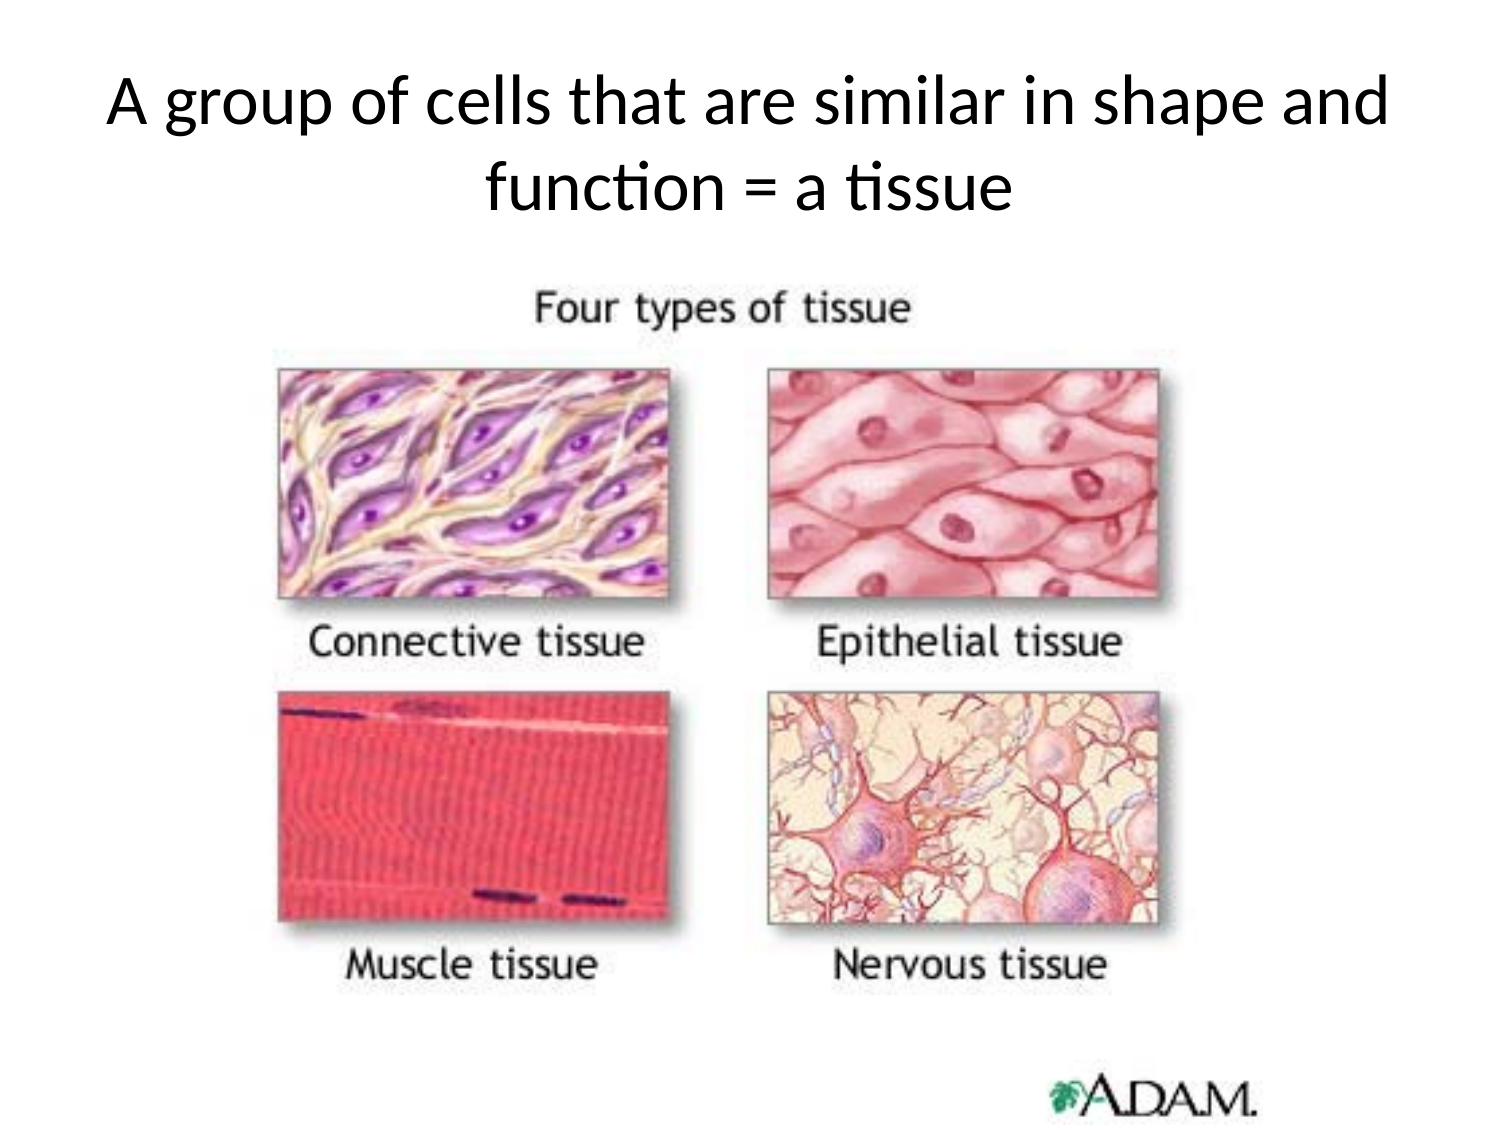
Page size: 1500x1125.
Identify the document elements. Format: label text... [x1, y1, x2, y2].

title A group of cells that are similar in shape and function = a tissue [75, 45, 1425, 233]
picture [187, 264, 1263, 1125]
